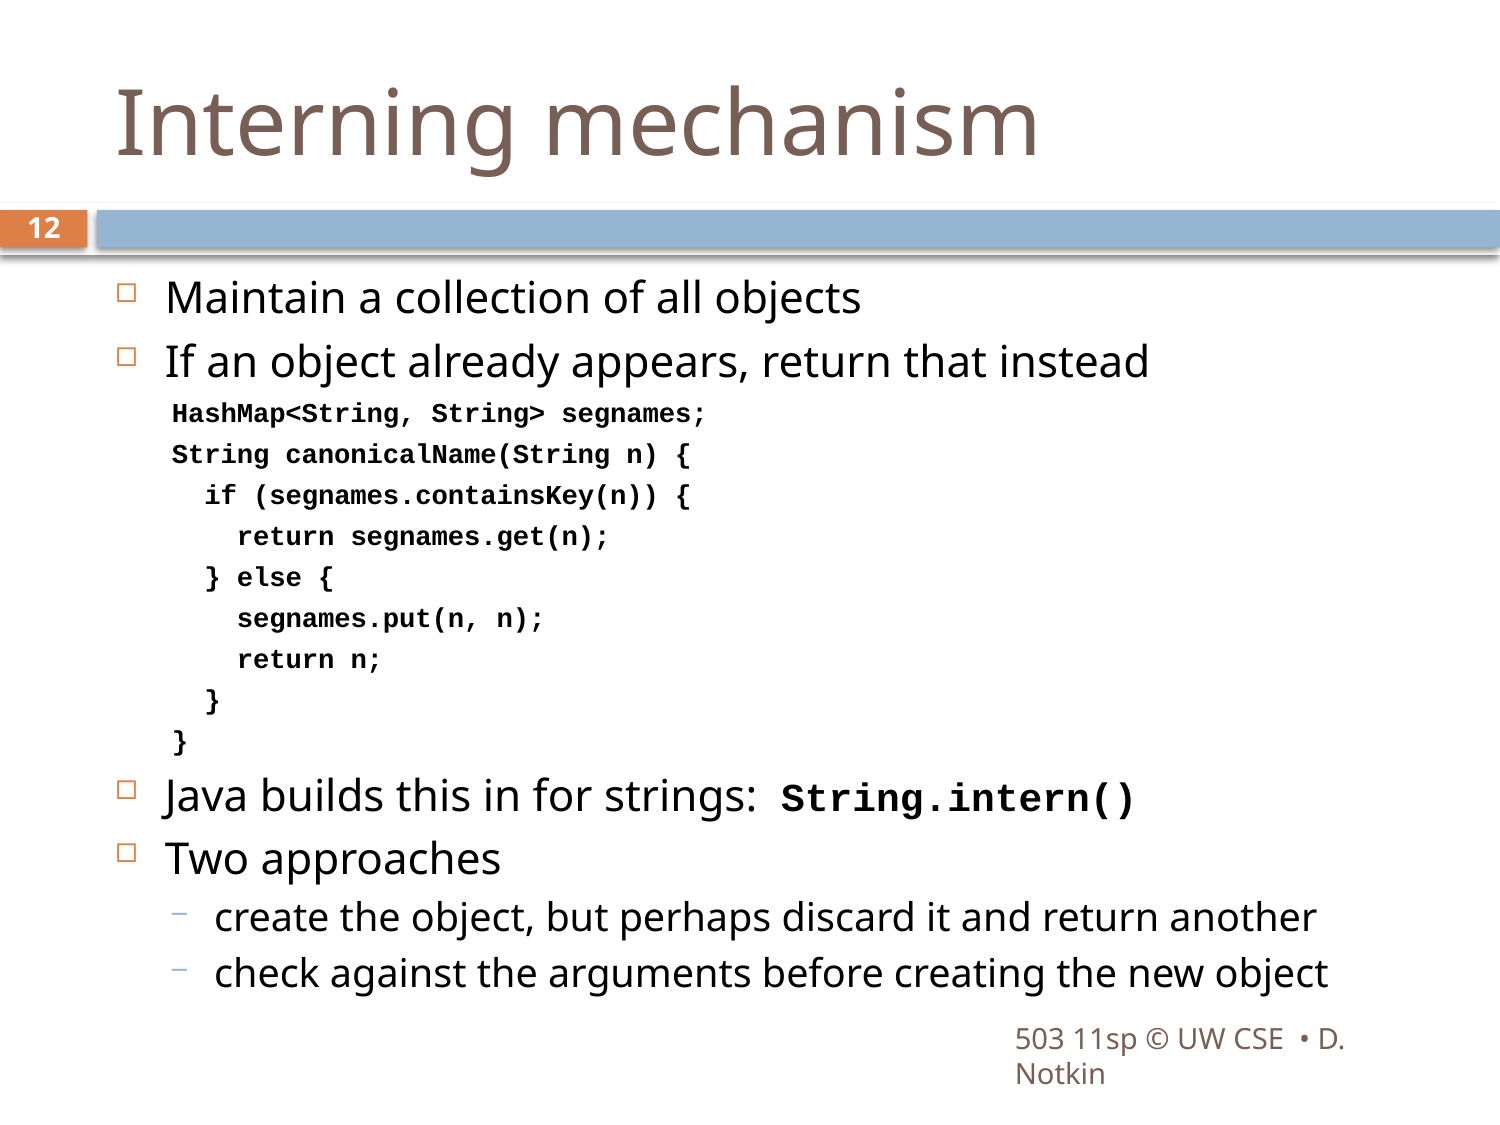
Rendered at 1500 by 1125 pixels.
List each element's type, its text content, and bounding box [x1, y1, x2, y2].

title Interning mechanism [100, 37, 1438, 200]
list Maintain a collection of all objects If an object already appears, return that instead HashMap<String, String> segnames; String canonicalName(String n) { if (segnames.containsKey(n)) { return segnames.get(n); } else { segnames.put(n, n); return n; } } Java builds this in for strings: String.intern() Two approaches create the object, but perhaps discard it and return another check against the arguments before creating the new object [100, 262, 1438, 1005]
slide_number 503 11sp © UW CSE • D. Notkin [999, 1025, 1438, 1085]
slide_number 12 [0, 208, 88, 249]
